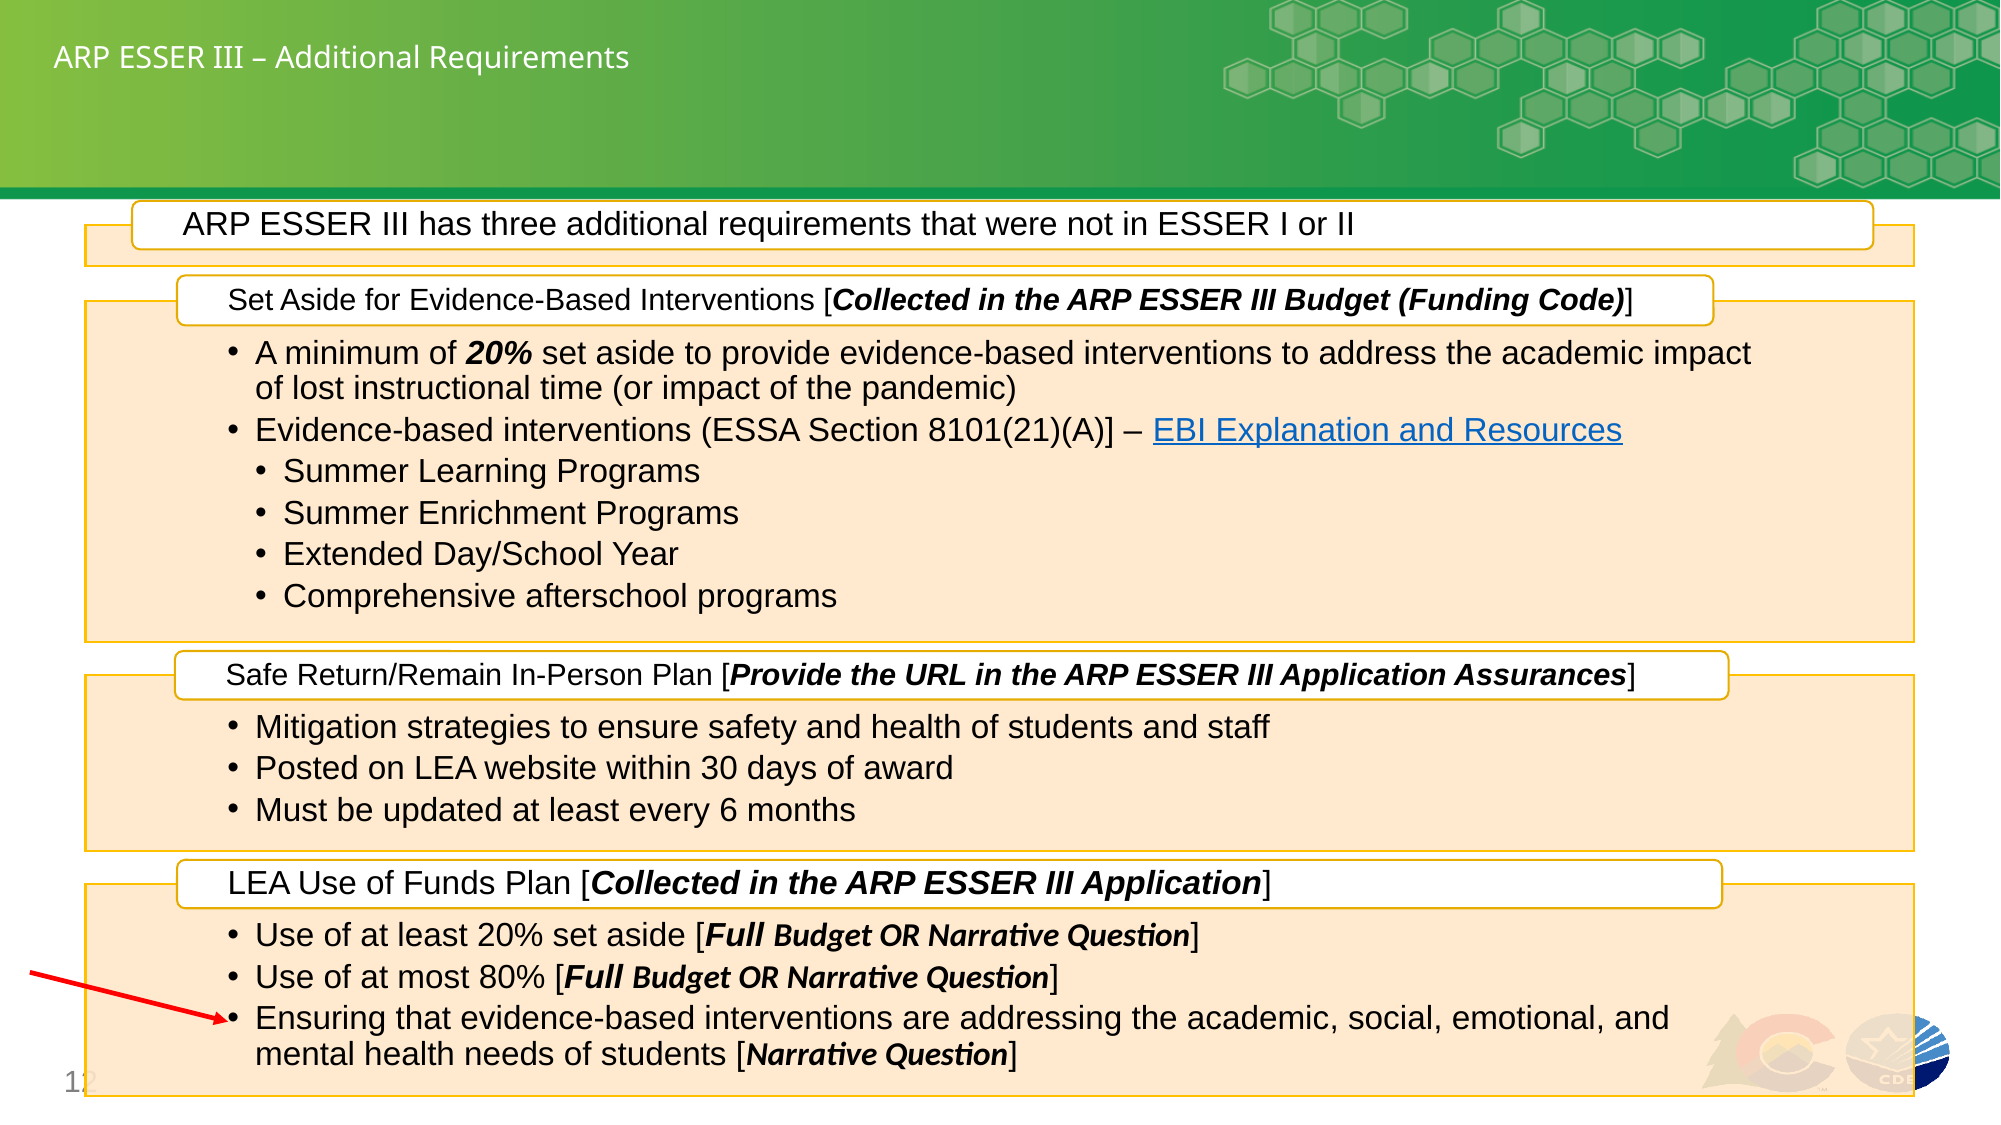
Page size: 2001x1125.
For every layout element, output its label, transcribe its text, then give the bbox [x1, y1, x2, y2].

picture [1915, 1012, 1950, 1093]
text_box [29, 972, 228, 1022]
title ARP ESSER III – Additional Requirements [53, 41, 1384, 166]
picture [0, 0, 2000, 200]
slide_number 12 [48, 1054, 499, 1115]
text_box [85, 200, 1915, 1096]
